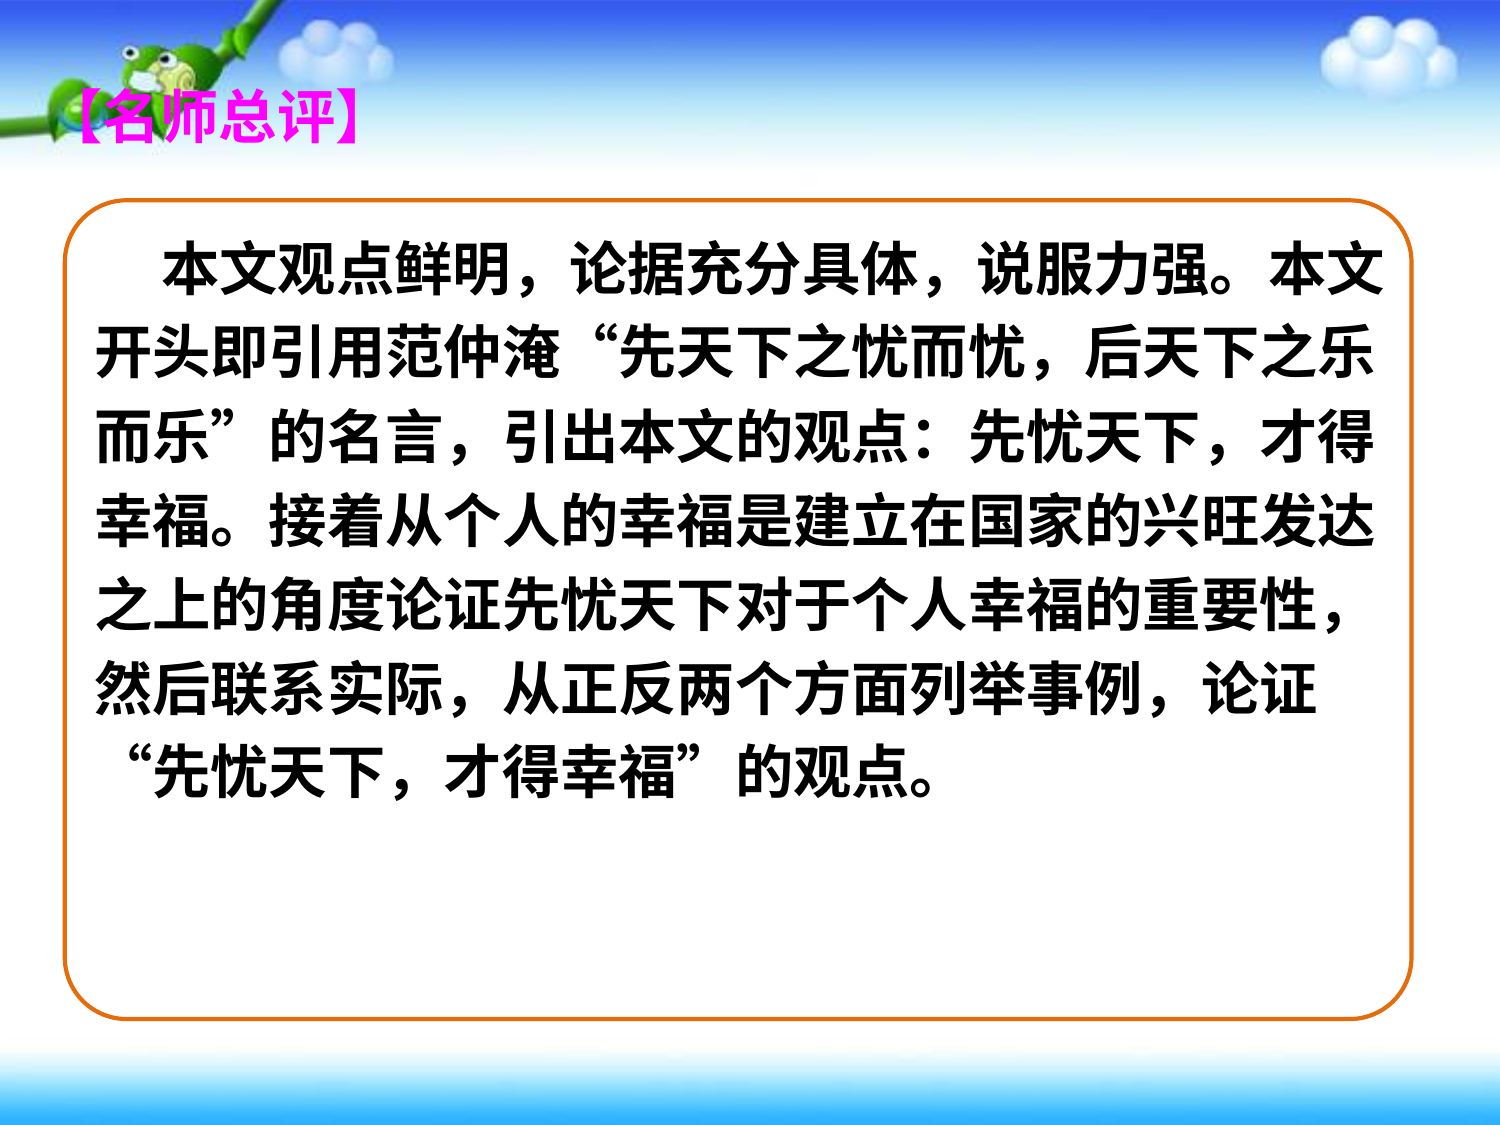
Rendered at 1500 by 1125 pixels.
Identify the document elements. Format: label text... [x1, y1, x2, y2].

text_box 【名师总评】 [29, 58, 455, 158]
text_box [64, 200, 1412, 1020]
picture [0, 0, 1500, 1125]
